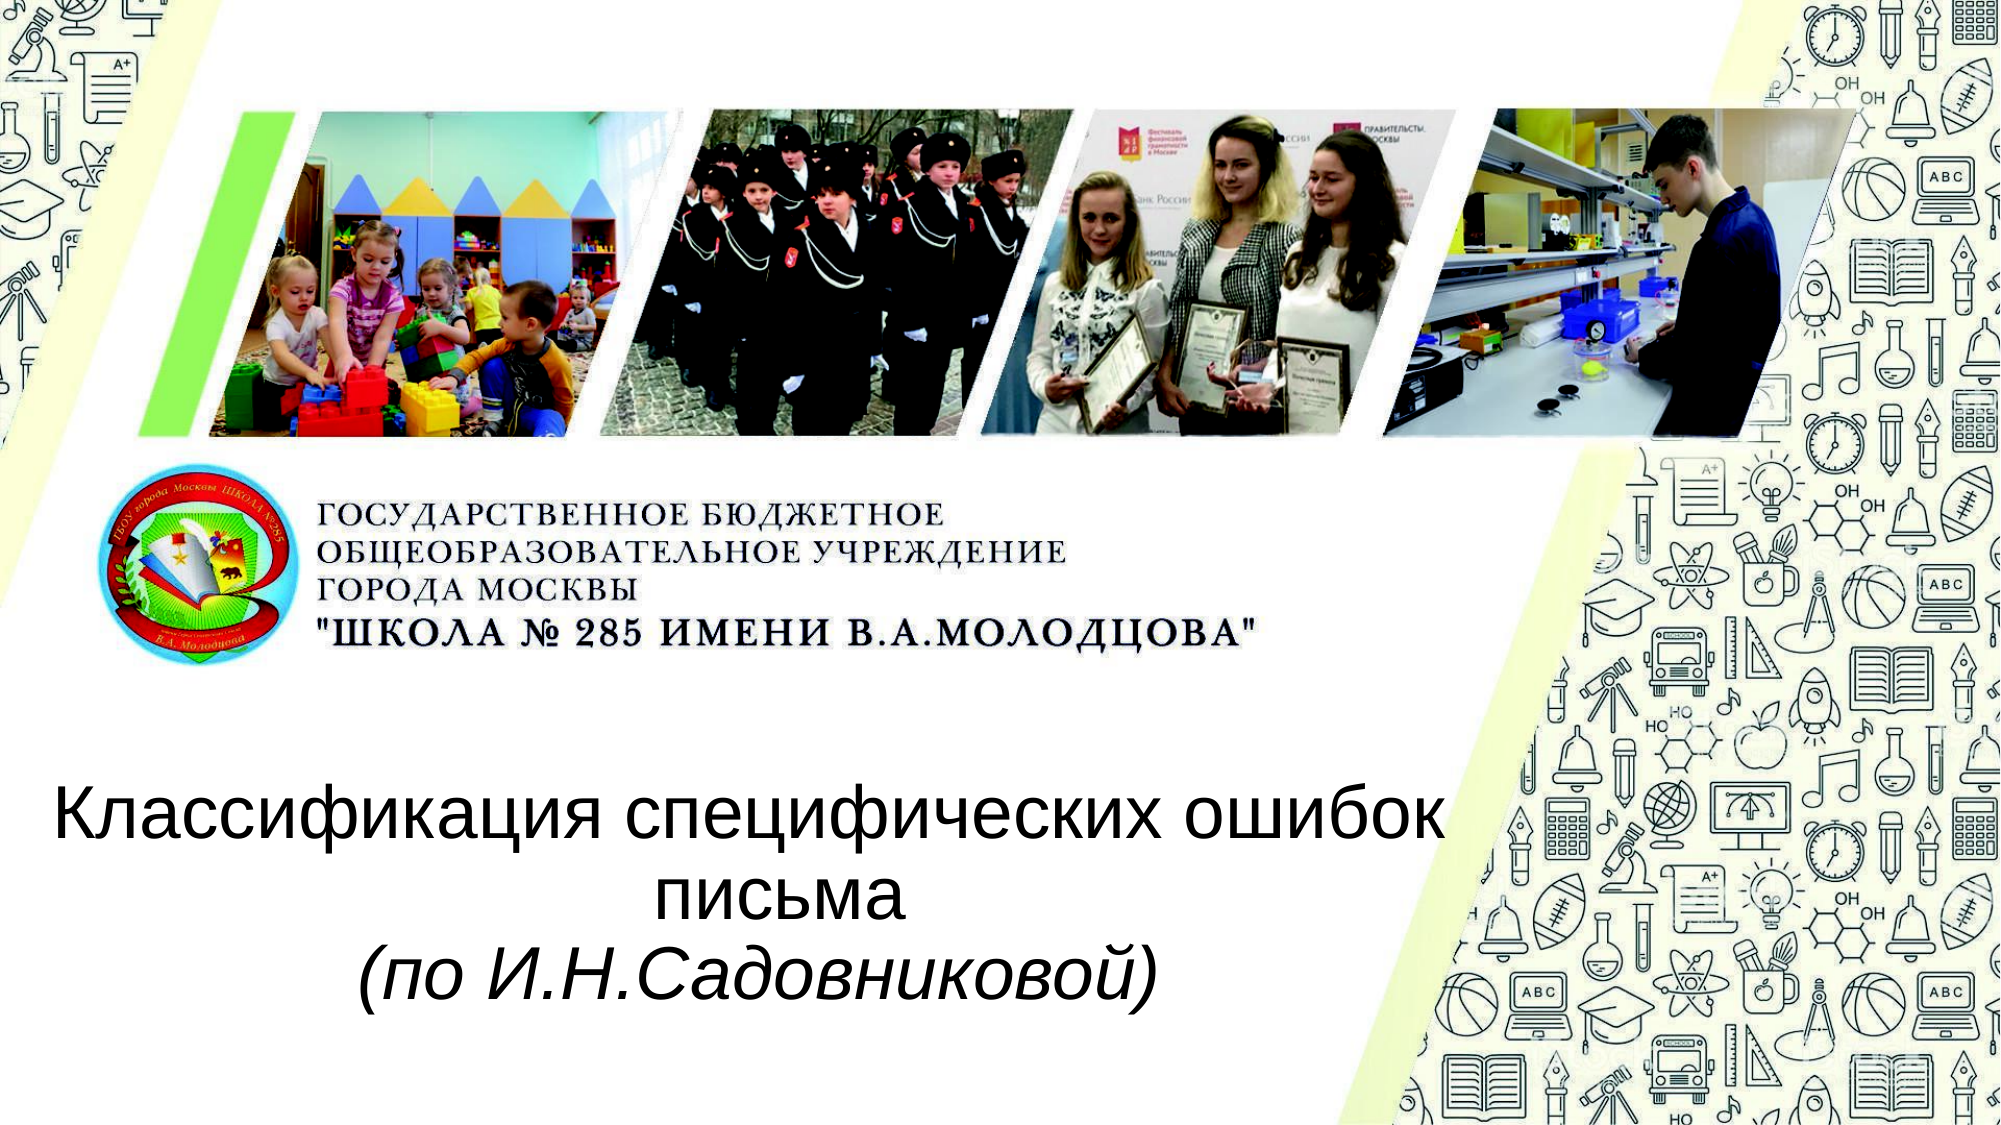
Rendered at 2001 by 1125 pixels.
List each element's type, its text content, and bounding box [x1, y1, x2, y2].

title Классификация специфических ошибок письма (по И.Н.Садовниковой) [27, 708, 1492, 1082]
picture [0, 0, 2001, 1125]
